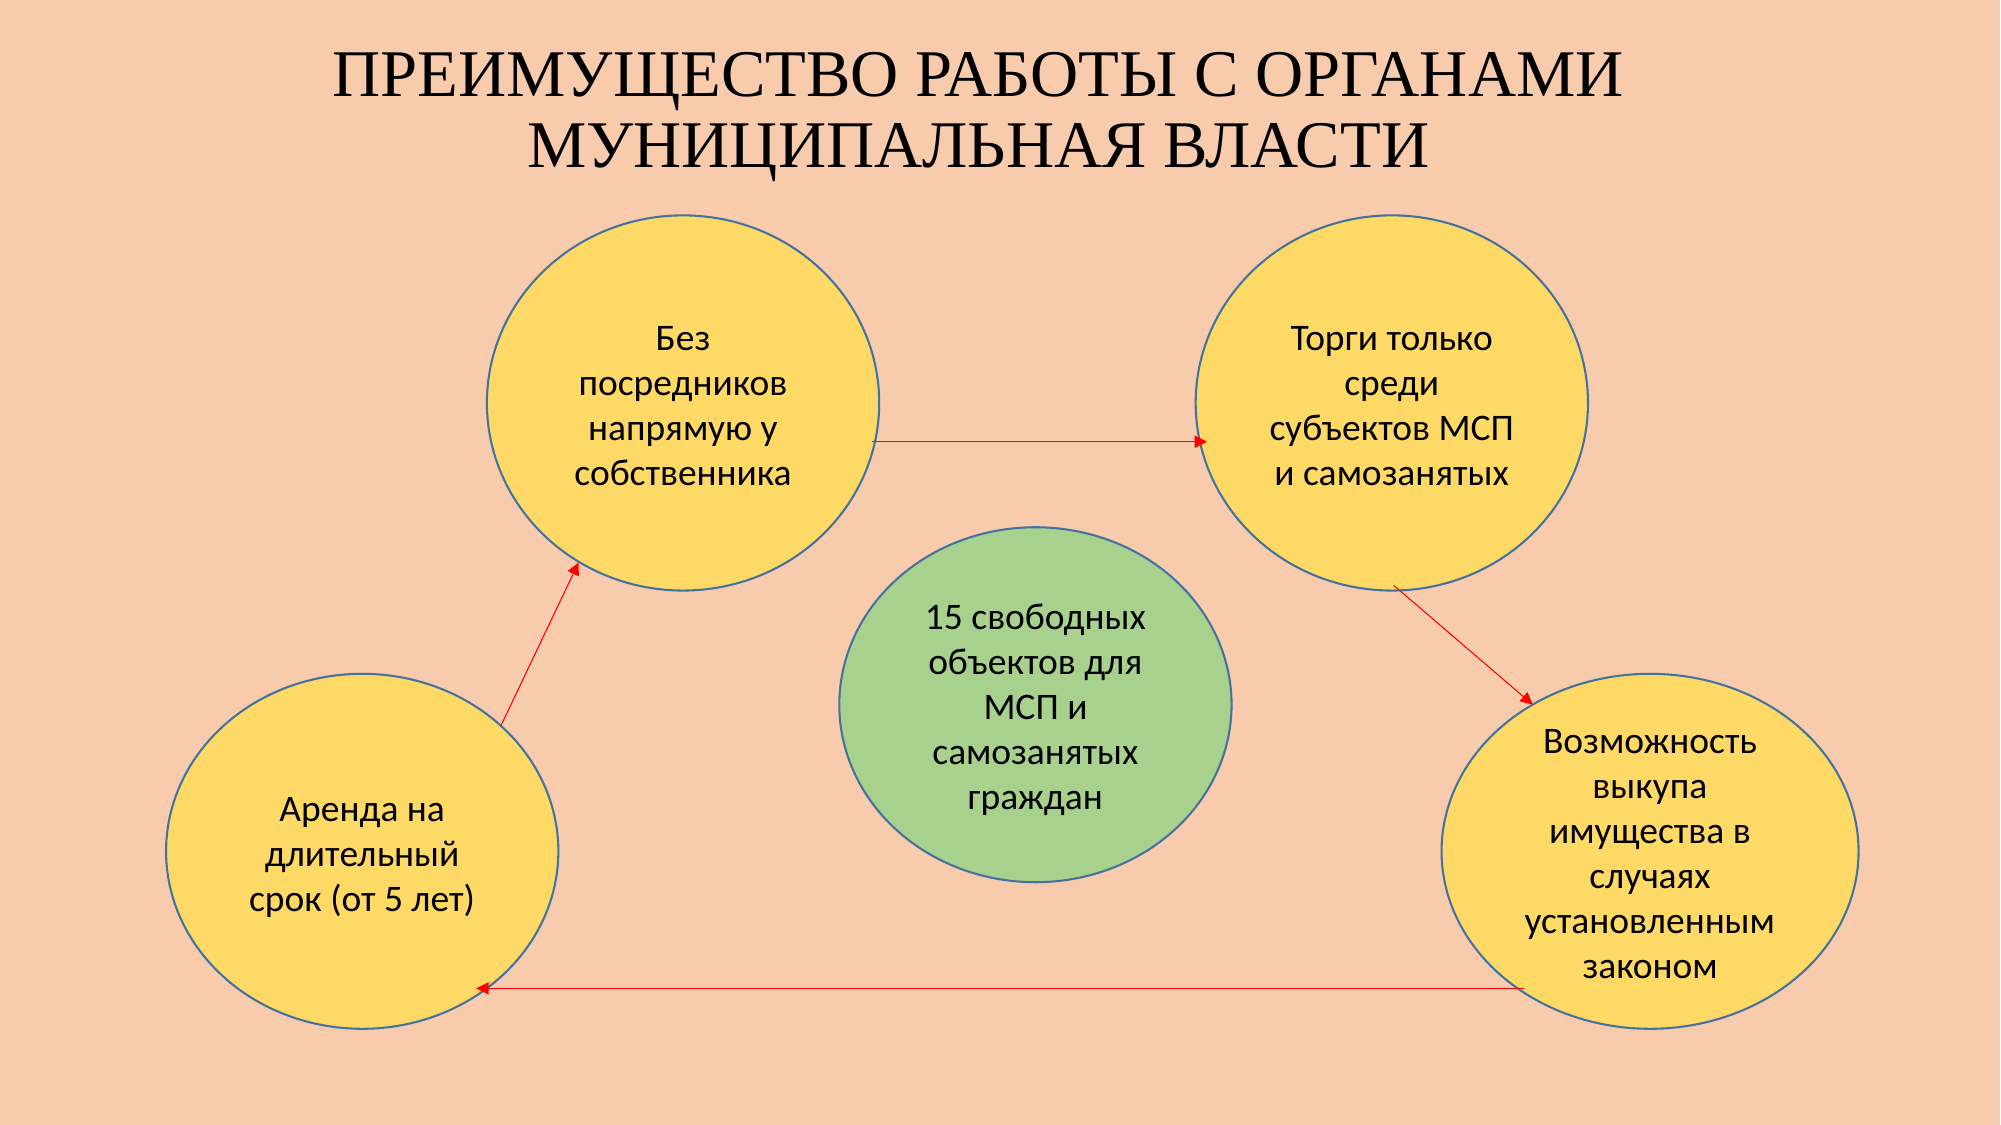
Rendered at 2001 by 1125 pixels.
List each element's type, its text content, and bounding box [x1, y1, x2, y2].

text_box Без посредников напрямую у собственника [485, 214, 881, 592]
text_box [500, 562, 579, 726]
list ПРЕИМУЩЕСТВО РАБОТЫ С ОРГАНАМИ МУНИЦИПАЛЬНАЯ ВЛАСТИ [94, 30, 1863, 1080]
text_box Возможность выкупа имущества в случаях установленным законом [1440, 672, 1860, 1030]
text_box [1393, 585, 1533, 705]
text_box Торги только среди субъектов МСП и самозанятых [1194, 214, 1590, 592]
text_box 15 свободных объектов для МСП и самозанятых граждан [838, 526, 1233, 884]
text_box Аренда на длительный срок (от 5 лет) [165, 672, 560, 1030]
